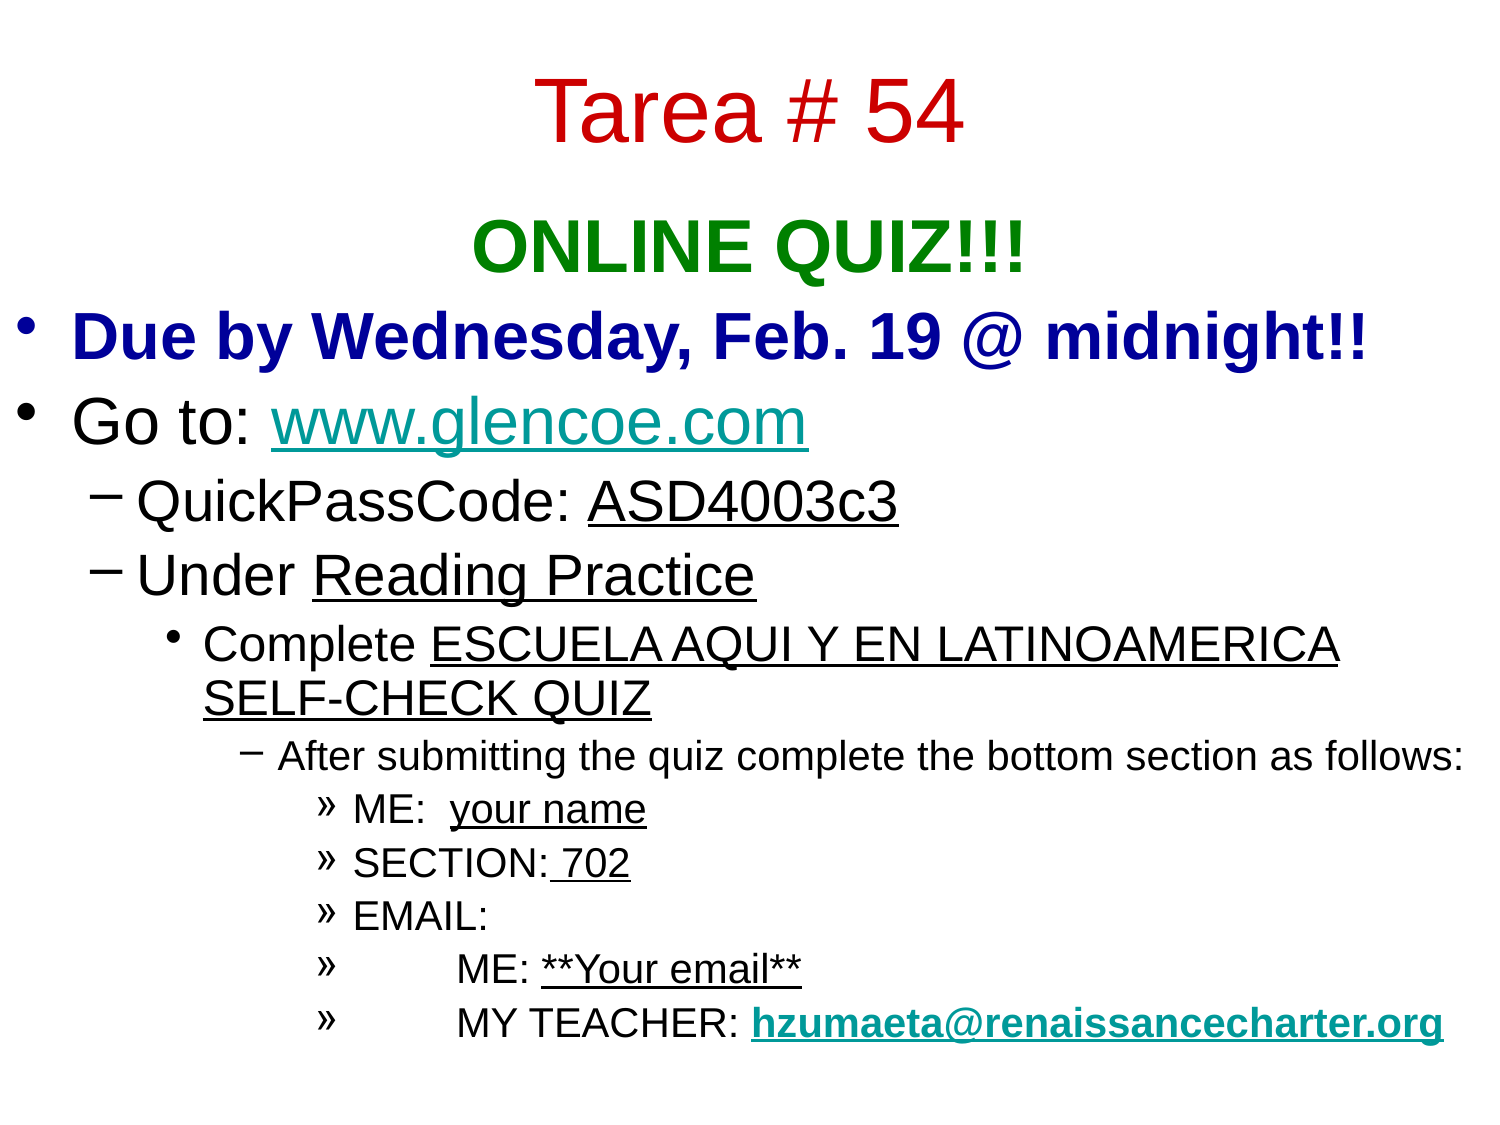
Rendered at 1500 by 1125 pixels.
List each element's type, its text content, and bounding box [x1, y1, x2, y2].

title Tarea # 54 [75, 12, 1425, 200]
list ONLINE QUIZ!!! Due by Wednesday, Feb. 19 @ midnight!! Go to: www.glencoe.com QuickPassCode: ASD4003c3 Under Reading Practice Complete ESCUELA AQUI Y EN LATINOAMERICA SELF-CHECK QUIZ After submitting the quiz complete the bottom section as follows: ME: your name SECTION: 702 EMAIL: ME: **Your email** MY TEACHER: hzumaeta@renaissancecharter.org [0, 200, 1500, 1100]
